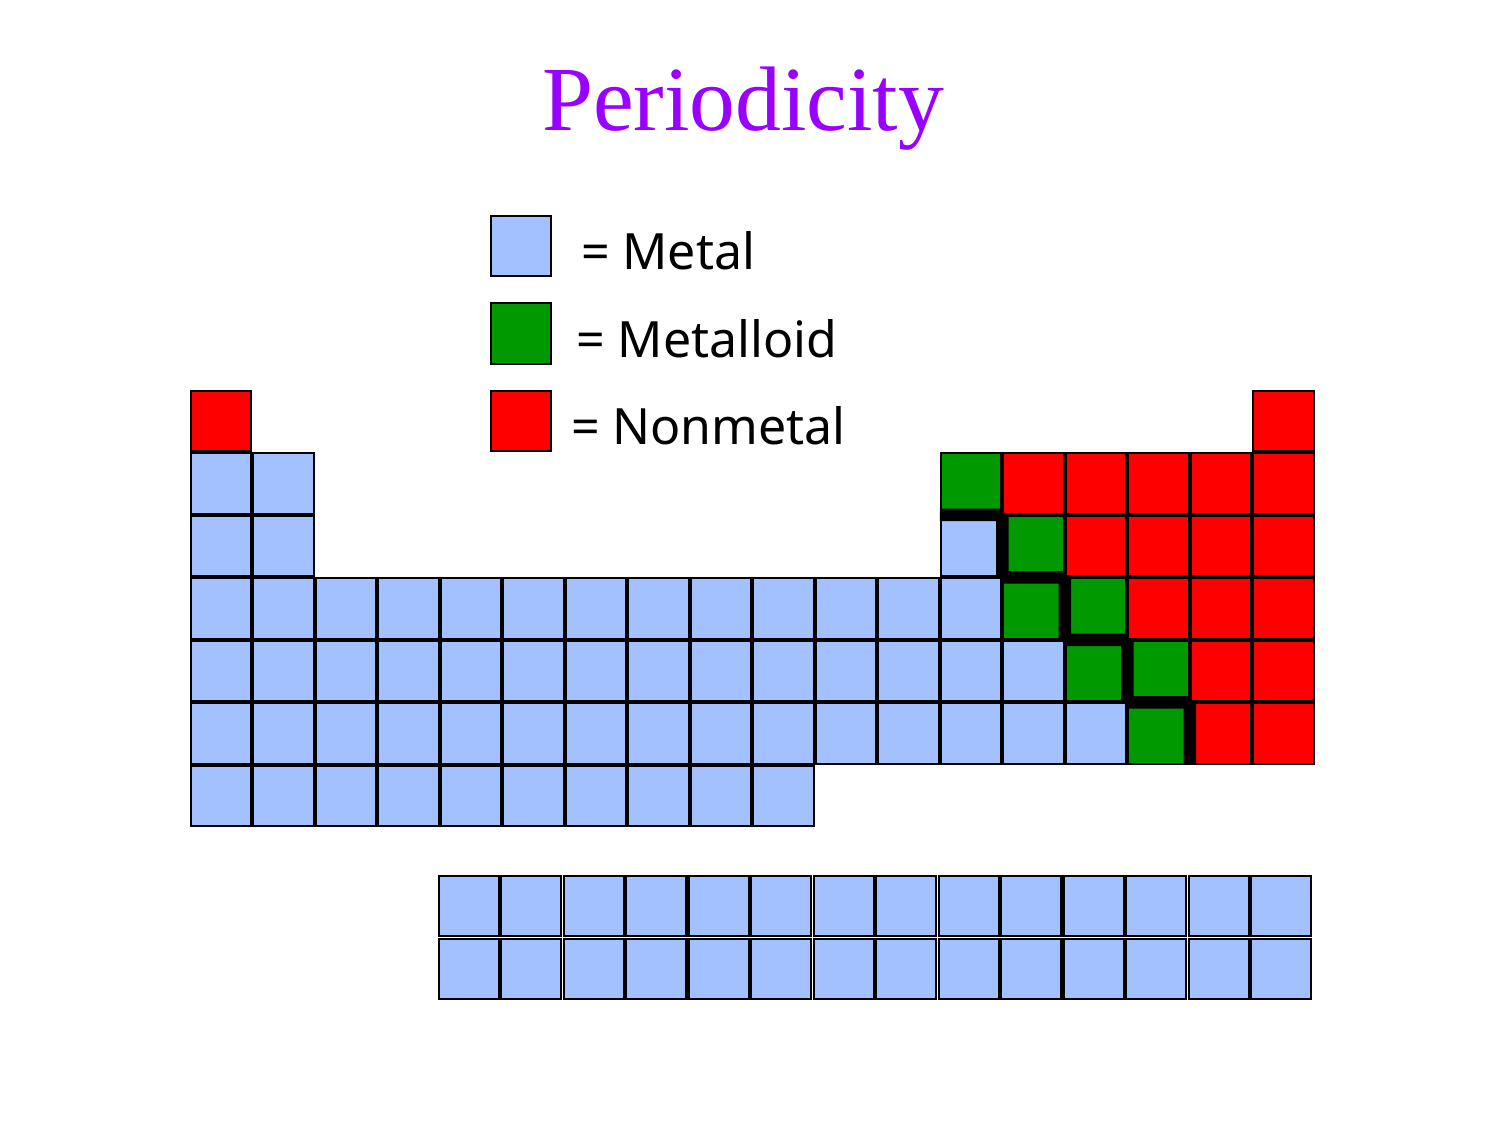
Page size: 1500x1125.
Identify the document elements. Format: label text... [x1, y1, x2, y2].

text_box [628, 703, 689, 764]
text_box [315, 640, 377, 702]
text_box [440, 578, 502, 639]
text_box [503, 703, 564, 764]
text_box [190, 765, 252, 827]
text_box [878, 578, 939, 639]
text_box [1128, 640, 1189, 702]
text_box [815, 578, 877, 639]
text_box [1253, 703, 1314, 764]
text_box [490, 390, 552, 452]
text_box [378, 640, 439, 702]
text_box [1065, 515, 1127, 577]
text_box [753, 640, 814, 702]
text_box [190, 453, 252, 514]
text_box [1190, 515, 1252, 577]
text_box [438, 875, 1312, 1000]
text_box [878, 640, 939, 702]
text_box [1128, 515, 1189, 577]
text_box [253, 578, 314, 639]
text_box [940, 578, 1002, 639]
text_box [628, 640, 689, 702]
text_box [440, 640, 502, 702]
text_box [1128, 453, 1189, 514]
text_box [190, 515, 252, 577]
text_box [628, 578, 689, 639]
text_box [1065, 703, 1127, 764]
text_box [690, 703, 752, 764]
text_box [815, 640, 877, 702]
text_box [1253, 390, 1314, 452]
text_box [565, 578, 627, 639]
text_box [1003, 578, 1064, 639]
text_box [565, 703, 627, 764]
text_box [1003, 640, 1064, 702]
text_box [1003, 515, 1064, 577]
text_box [1128, 703, 1189, 764]
text_box [753, 703, 814, 764]
text_box [315, 765, 377, 827]
text_box [565, 640, 627, 702]
text_box [690, 640, 752, 702]
text_box [940, 703, 1002, 764]
text_box [1253, 453, 1314, 514]
text_box [1003, 703, 1064, 764]
text_box [378, 703, 439, 764]
text_box [1253, 640, 1314, 702]
text_box [253, 515, 314, 577]
text_box [1003, 453, 1064, 514]
text_box [490, 215, 552, 277]
text_box [940, 453, 1002, 514]
text_box [378, 578, 439, 639]
text_box [690, 578, 752, 639]
text_box [253, 765, 314, 827]
text_box [315, 703, 377, 764]
text_box [1065, 453, 1127, 514]
text_box [1065, 578, 1127, 639]
text_box [190, 640, 252, 702]
text_box [815, 703, 877, 764]
text_box [565, 765, 627, 827]
text_box [1253, 515, 1314, 577]
text_box = Nonmetal [556, 387, 861, 462]
text_box [1190, 578, 1252, 639]
text_box [190, 703, 252, 764]
text_box [440, 765, 502, 827]
text_box [315, 578, 377, 639]
text_box [628, 765, 689, 827]
text_box [190, 578, 252, 639]
text_box [503, 640, 564, 702]
text_box [490, 303, 552, 364]
text_box [253, 453, 314, 514]
text_box [1190, 640, 1252, 702]
text_box [440, 703, 502, 764]
text_box = Metal [566, 212, 771, 287]
text_box [253, 703, 314, 764]
text_box [753, 578, 814, 639]
text_box [503, 578, 564, 639]
text_box [503, 765, 564, 827]
text_box [940, 640, 1002, 702]
text_box [253, 640, 314, 702]
text_box Periodicity [224, 24, 1263, 163]
text_box [940, 515, 1002, 577]
text_box [1190, 453, 1252, 514]
text_box = Metalloid [561, 299, 853, 375]
text_box [1253, 578, 1314, 639]
text_box [378, 765, 439, 827]
text_box [1190, 703, 1252, 764]
text_box [1065, 640, 1127, 702]
text_box [878, 703, 939, 764]
text_box [1128, 578, 1189, 639]
text_box [190, 390, 252, 452]
text_box [753, 765, 814, 827]
text_box [690, 765, 752, 827]
